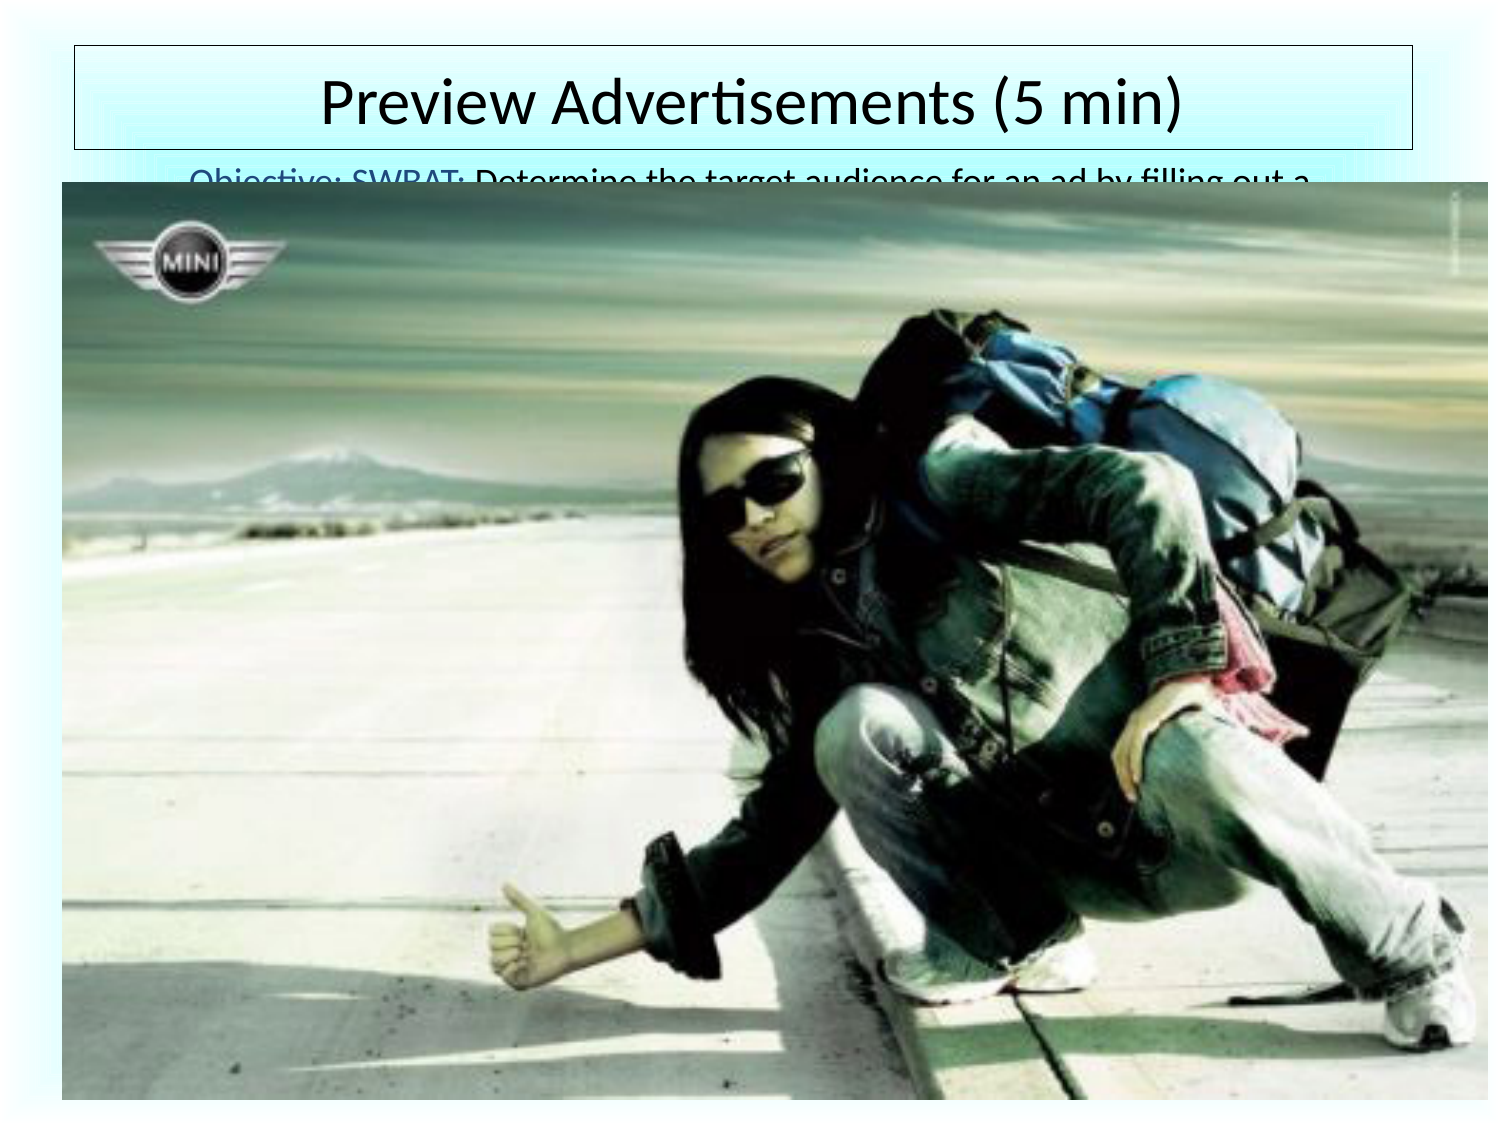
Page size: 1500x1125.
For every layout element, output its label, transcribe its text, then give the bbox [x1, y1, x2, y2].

picture [62, 181, 1488, 1101]
text_box Objective: SWBAT: Determine the target audience for an ad by filling out a worksheet [70, 149, 1413, 180]
text_box Preview Advertisements (5 min) [74, 45, 1413, 149]
